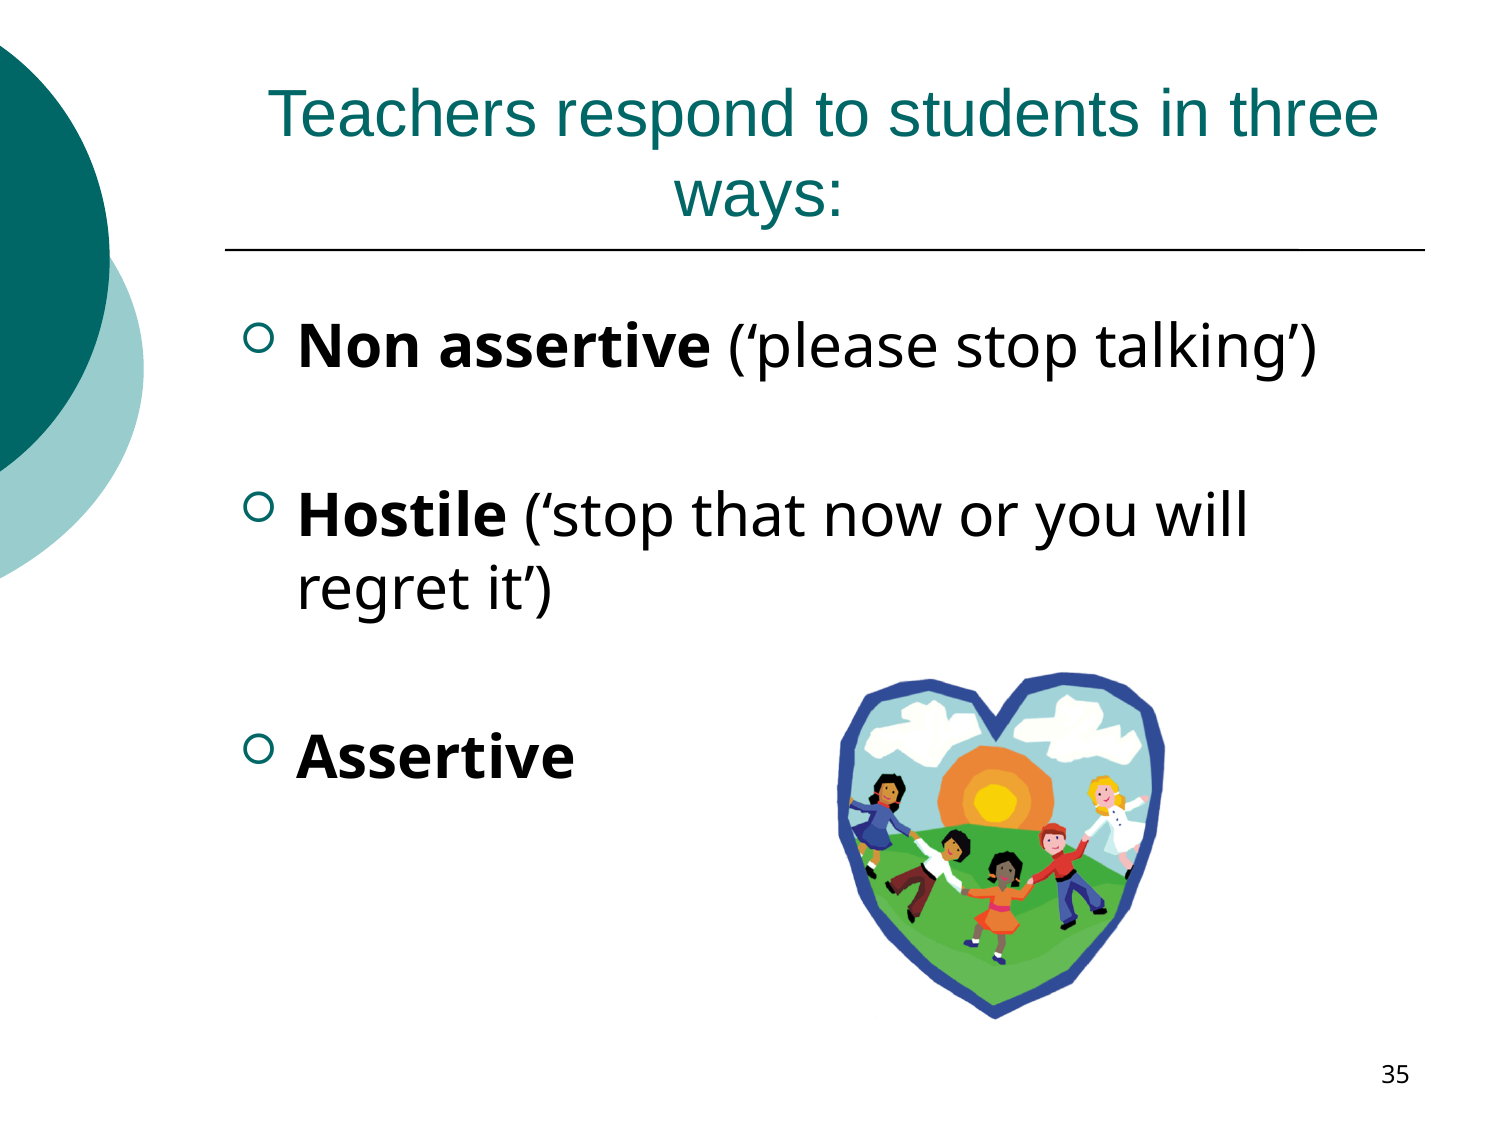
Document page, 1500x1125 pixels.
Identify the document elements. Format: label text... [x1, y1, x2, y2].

slide_number 35 [1074, 1024, 1426, 1101]
list Non assertive (‘please stop talking’) Hostile (‘stop that now or you will regret it’) Assertive [224, 299, 1425, 975]
title Teachers respond to students in three ways: [224, 49, 1425, 238]
picture [832, 668, 1169, 1021]
